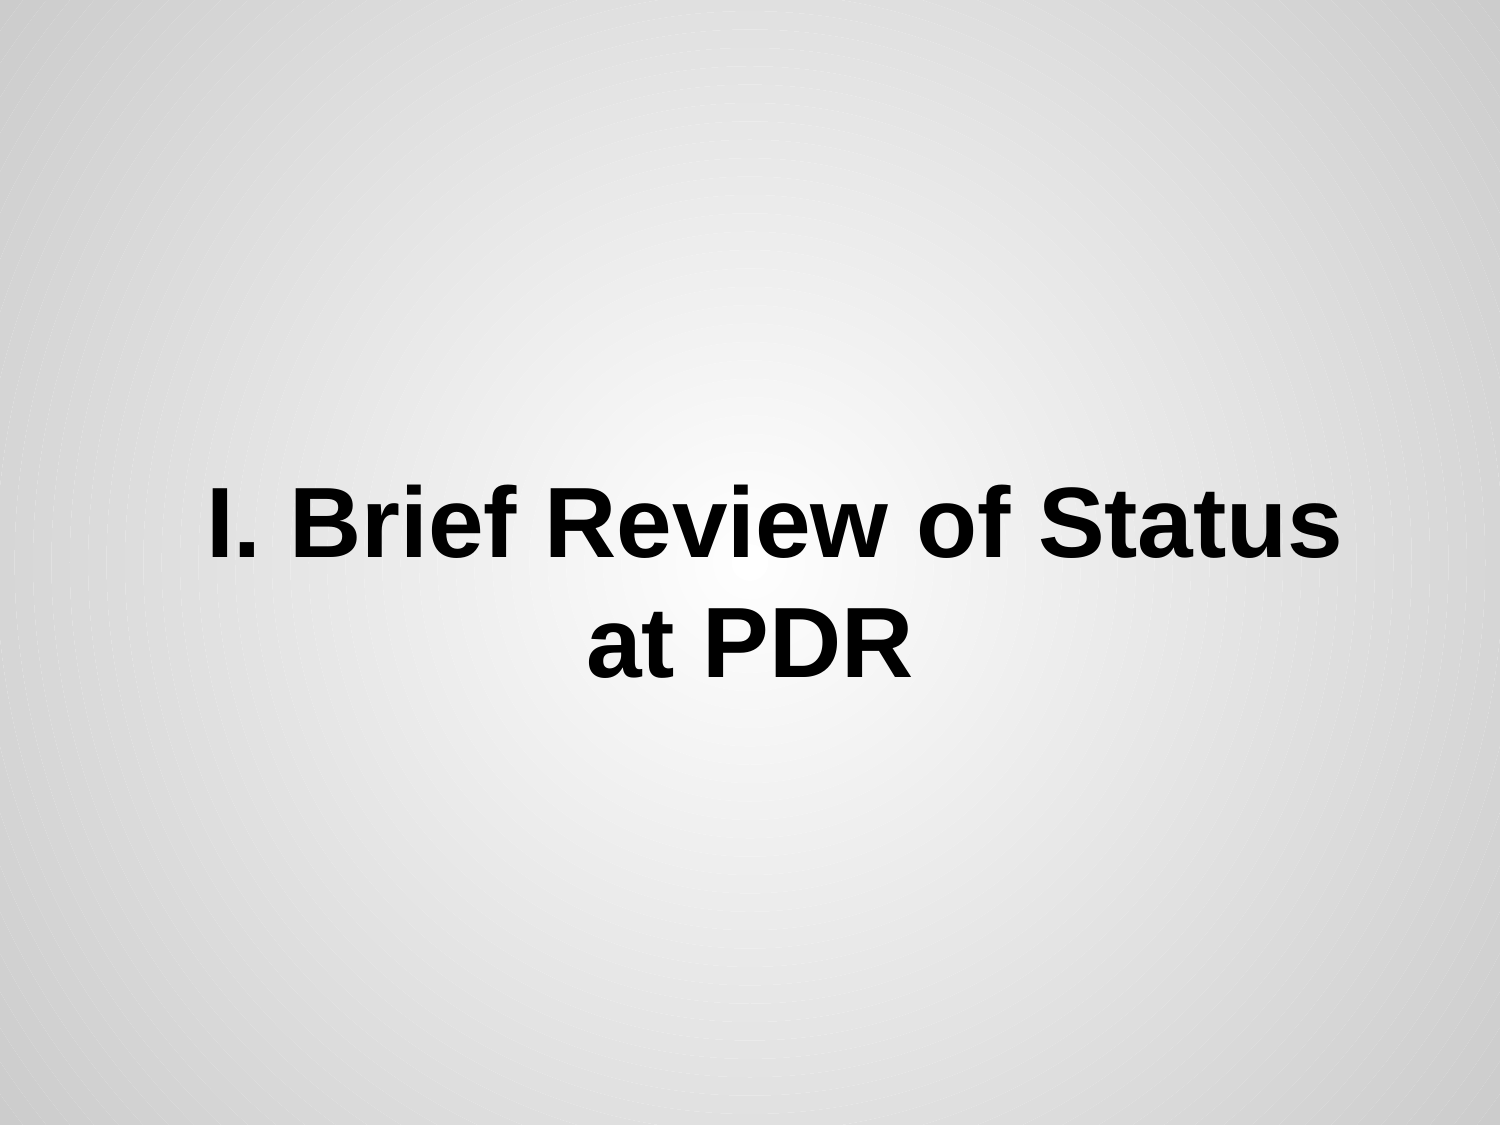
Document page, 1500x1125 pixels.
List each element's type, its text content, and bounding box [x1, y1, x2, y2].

title I. Brief Review of Status at PDR [112, 458, 1388, 713]
